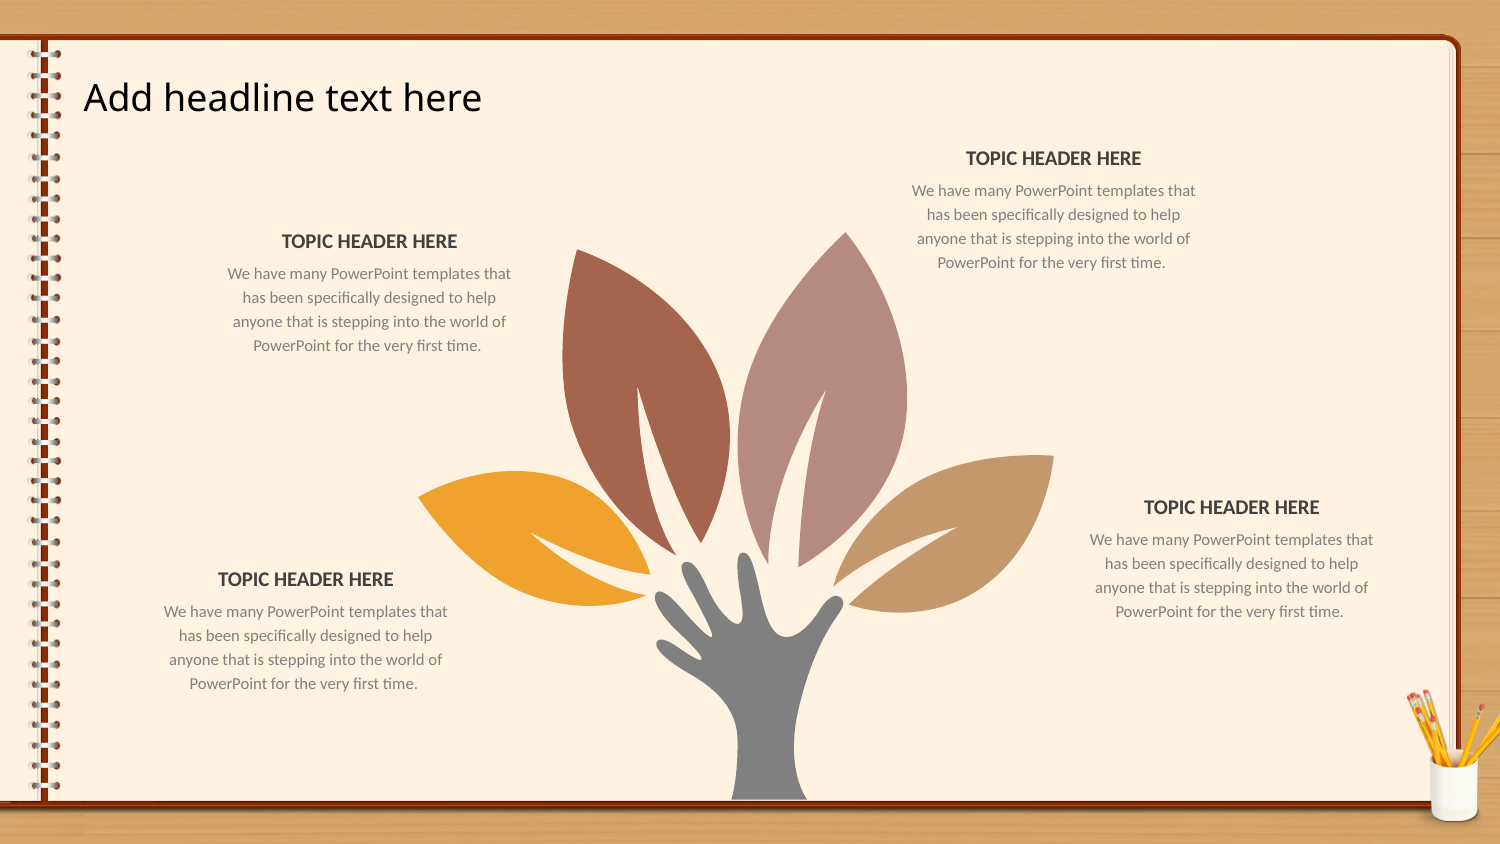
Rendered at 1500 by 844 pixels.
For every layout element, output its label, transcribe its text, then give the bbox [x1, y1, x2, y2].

text_box TOPIC HEADER HERE We have many PowerPoint templates that has been specifically designed to help anyone that is stepping into the world of PowerPoint for the very first time. [902, 140, 1205, 273]
text_box TOPIC HEADER HERE We have many PowerPoint templates that has been specifically designed to help anyone that is stepping into the world of PowerPoint for the very first time. [1080, 488, 1384, 621]
text_box [833, 455, 1054, 613]
text_box Add headline text here [83, 74, 604, 120]
picture [0, 0, 1500, 844]
text_box [562, 249, 730, 556]
text_box TOPIC HEADER HERE We have many PowerPoint templates that has been specifically designed to help anyone that is stepping into the world of PowerPoint for the very first time. [218, 222, 521, 355]
text_box TOPIC HEADER HERE We have many PowerPoint templates that has been specifically designed to help anyone that is stepping into the world of PowerPoint for the very first time. [154, 561, 458, 694]
text_box [654, 552, 844, 800]
text_box [737, 232, 908, 568]
text_box [418, 471, 651, 606]
